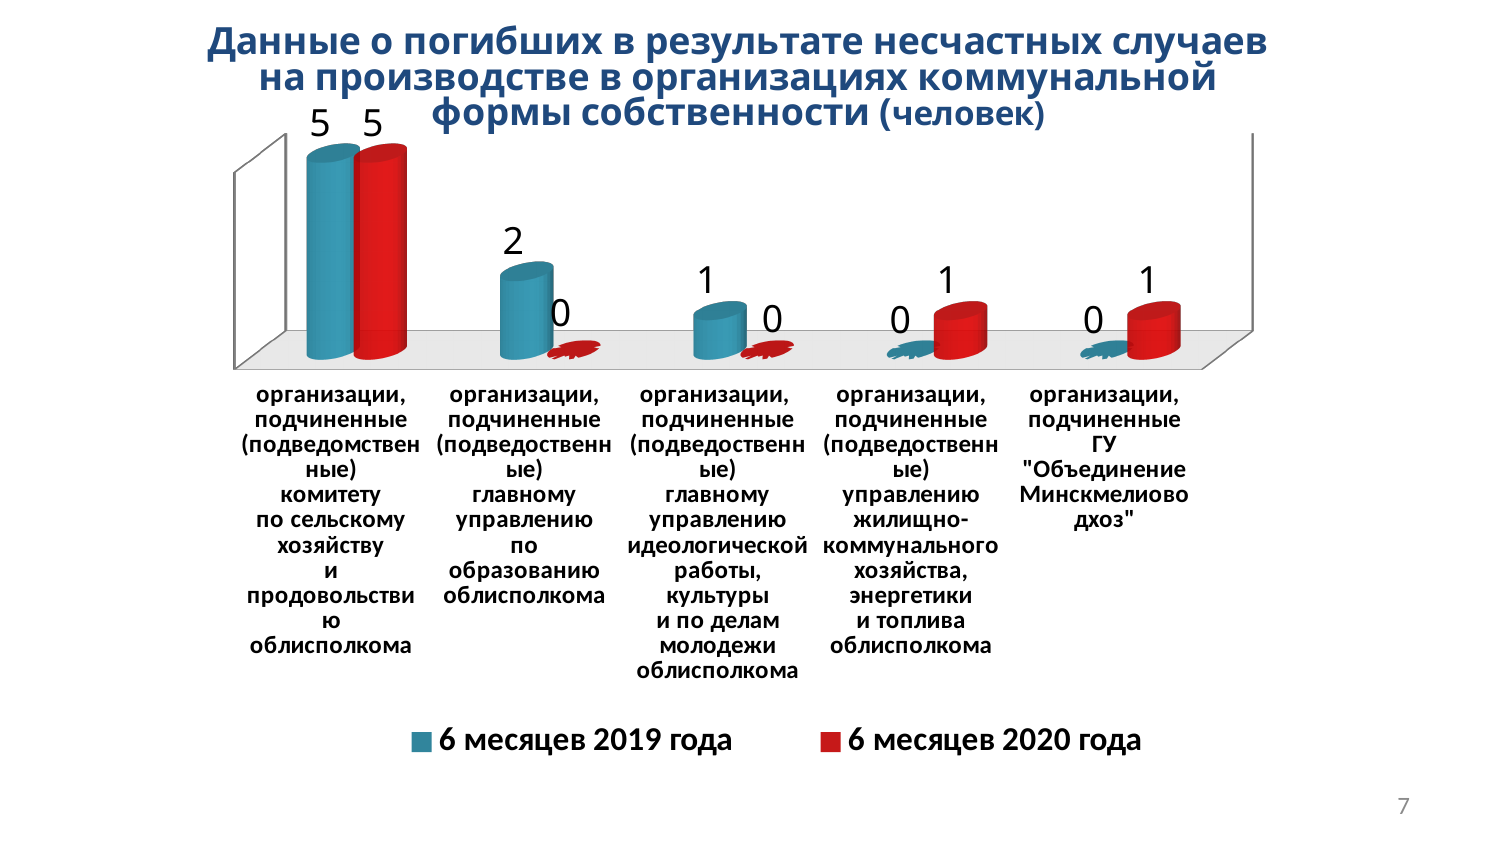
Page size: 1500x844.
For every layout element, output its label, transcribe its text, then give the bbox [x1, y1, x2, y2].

slide_number 7 [1074, 794, 1425, 827]
chart [17, 14, 1483, 786]
